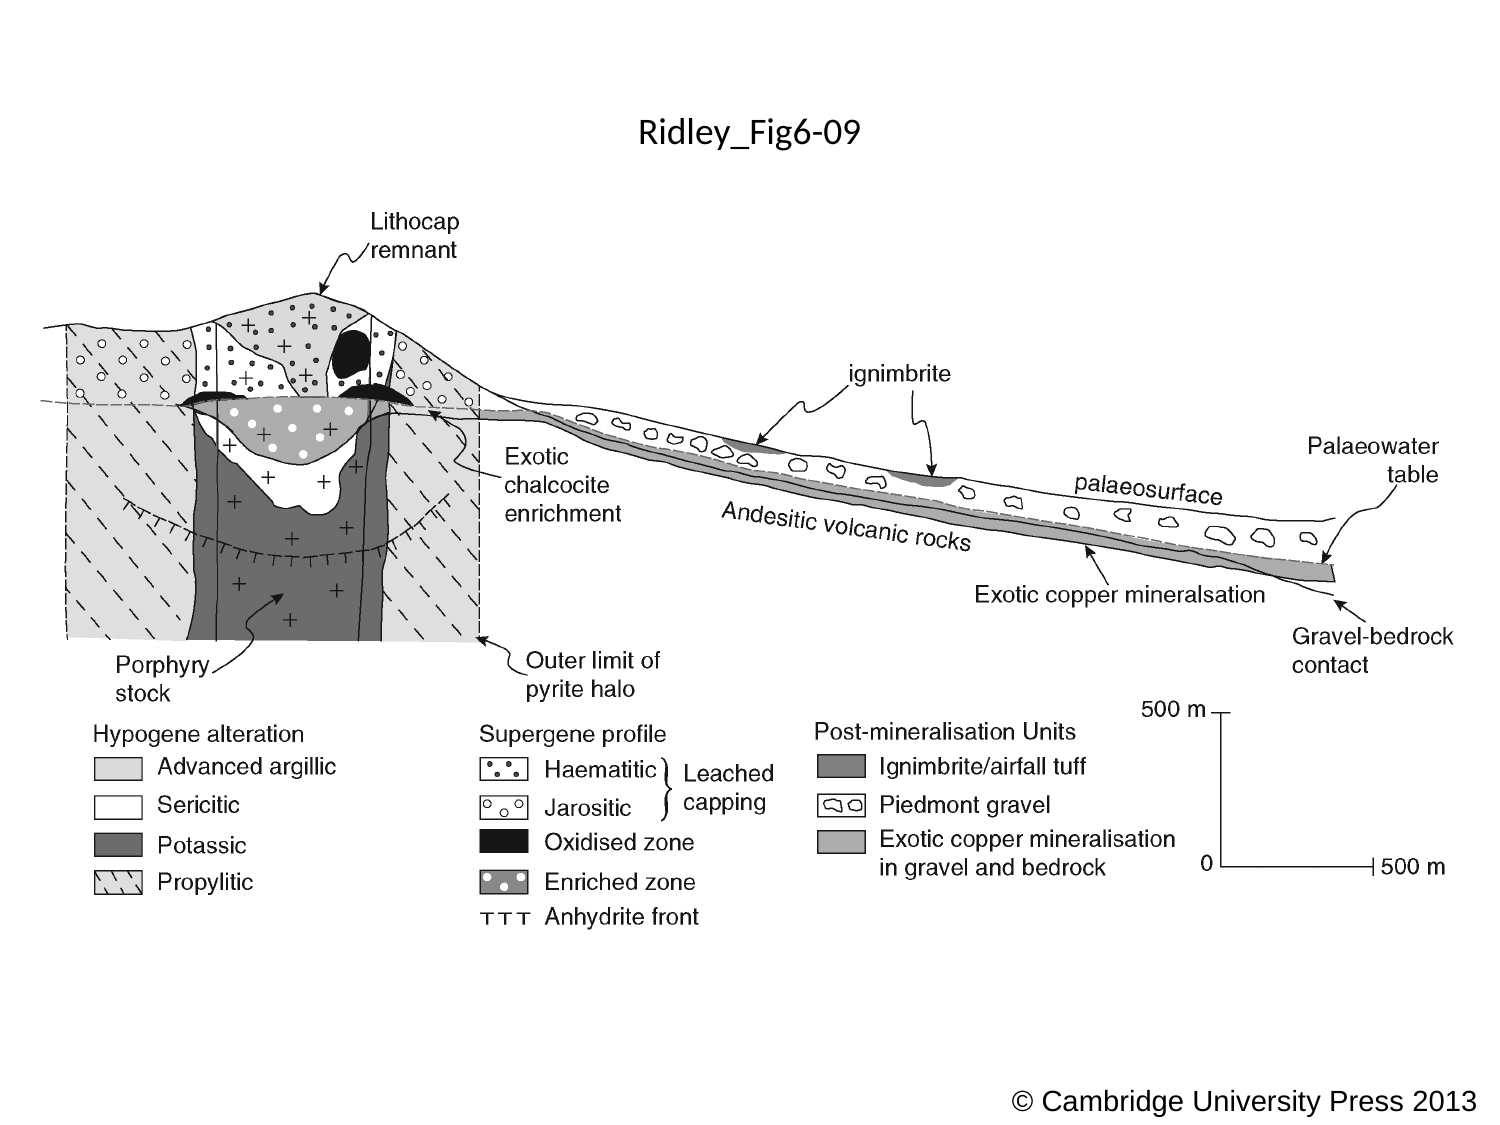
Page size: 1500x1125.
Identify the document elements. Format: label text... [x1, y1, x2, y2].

text_box © Cambridge University Press 2013 [907, 1074, 1493, 1125]
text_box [30, 99, 1470, 935]
